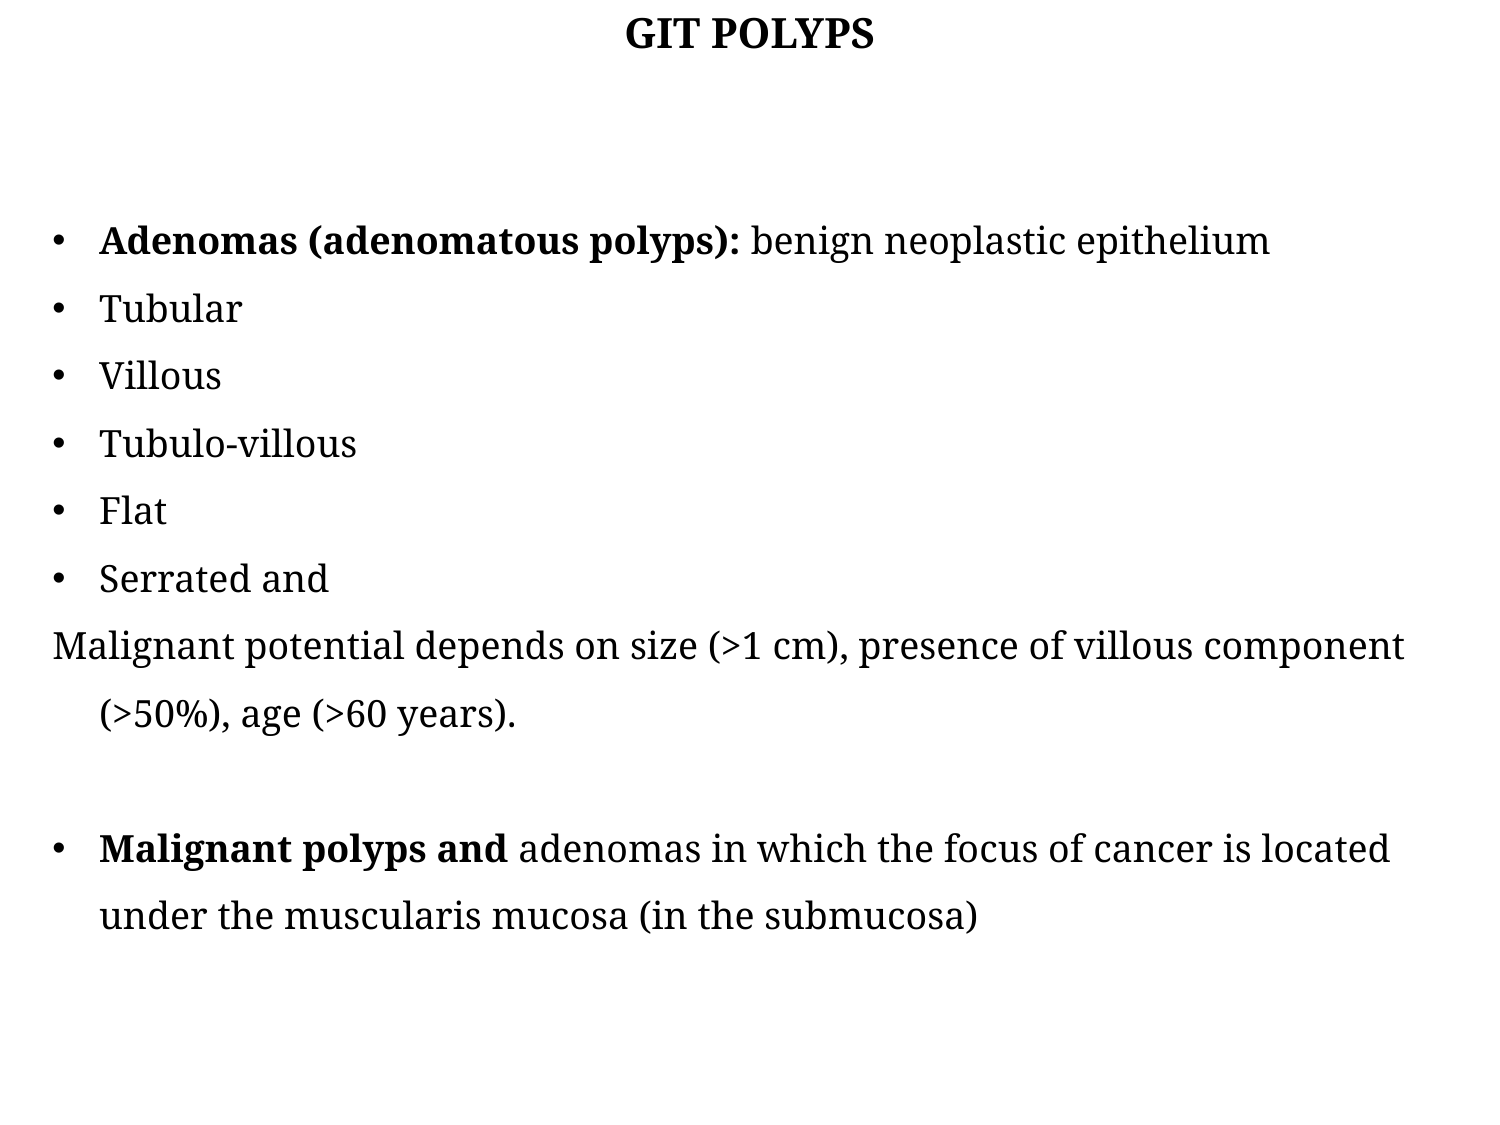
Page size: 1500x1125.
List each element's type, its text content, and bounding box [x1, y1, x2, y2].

text_box GIT POLYPS [0, 0, 1500, 63]
text_box Adenomas (adenomatous polyps): benign neoplastic epithelium Tubular Villous Tubulo-villous Flat Serrated and Malignant potential depends on size (>1 cm), presence of villous component (>50%), age (>60 years). Malignant polyps and adenomas in which the focus of cancer is located under the muscularis mucosa (in the submucosa) [37, 74, 1475, 945]
